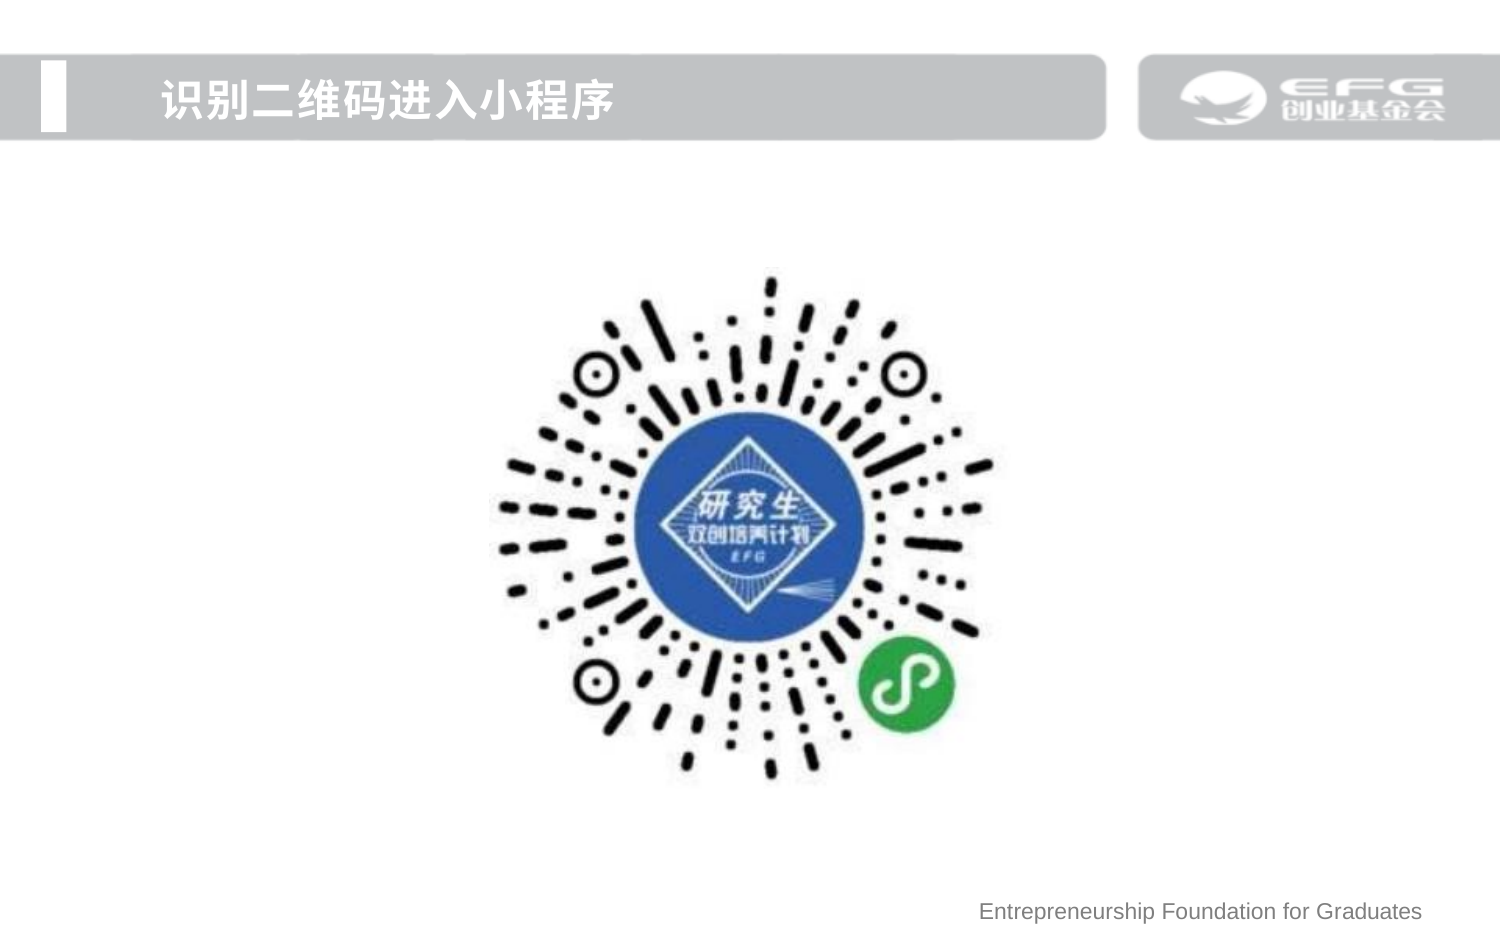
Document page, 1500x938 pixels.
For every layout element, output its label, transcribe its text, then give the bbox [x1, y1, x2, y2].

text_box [0, 49, 1500, 147]
picture [489, 267, 1011, 789]
text_box Entrepreneurship Foundation for Graduates [976, 899, 1424, 926]
